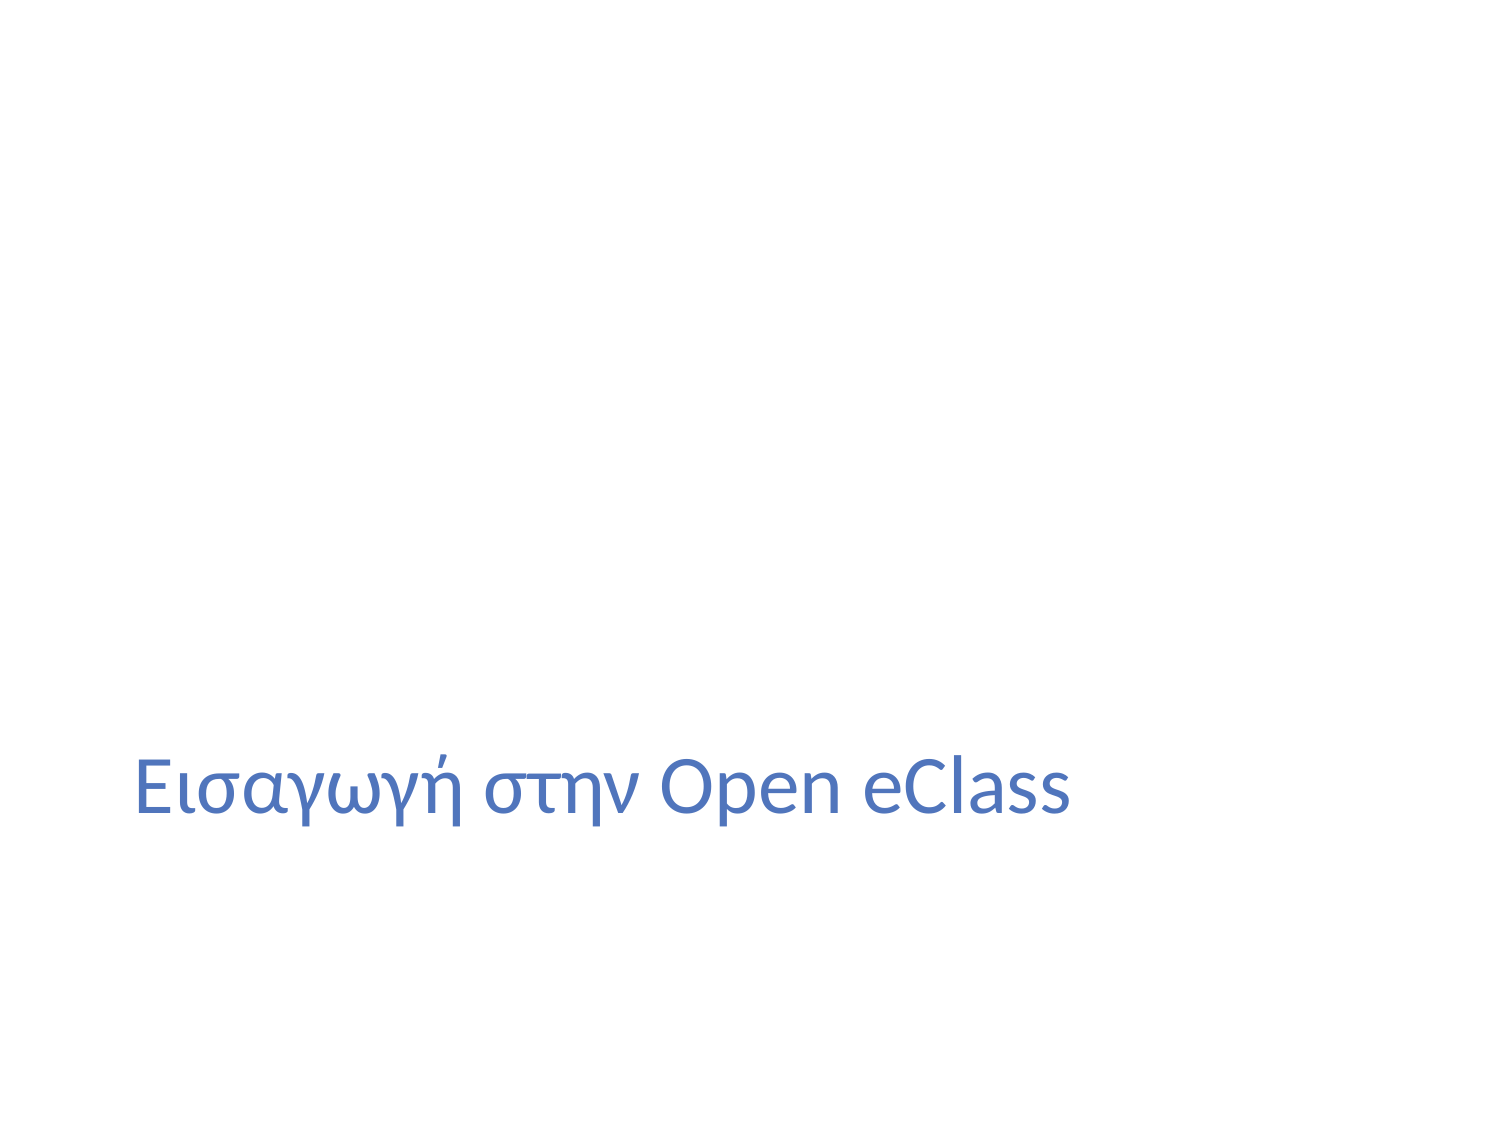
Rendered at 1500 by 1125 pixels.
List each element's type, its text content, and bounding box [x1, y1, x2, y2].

title Εισαγωγή στην Open eClass [118, 722, 1394, 947]
